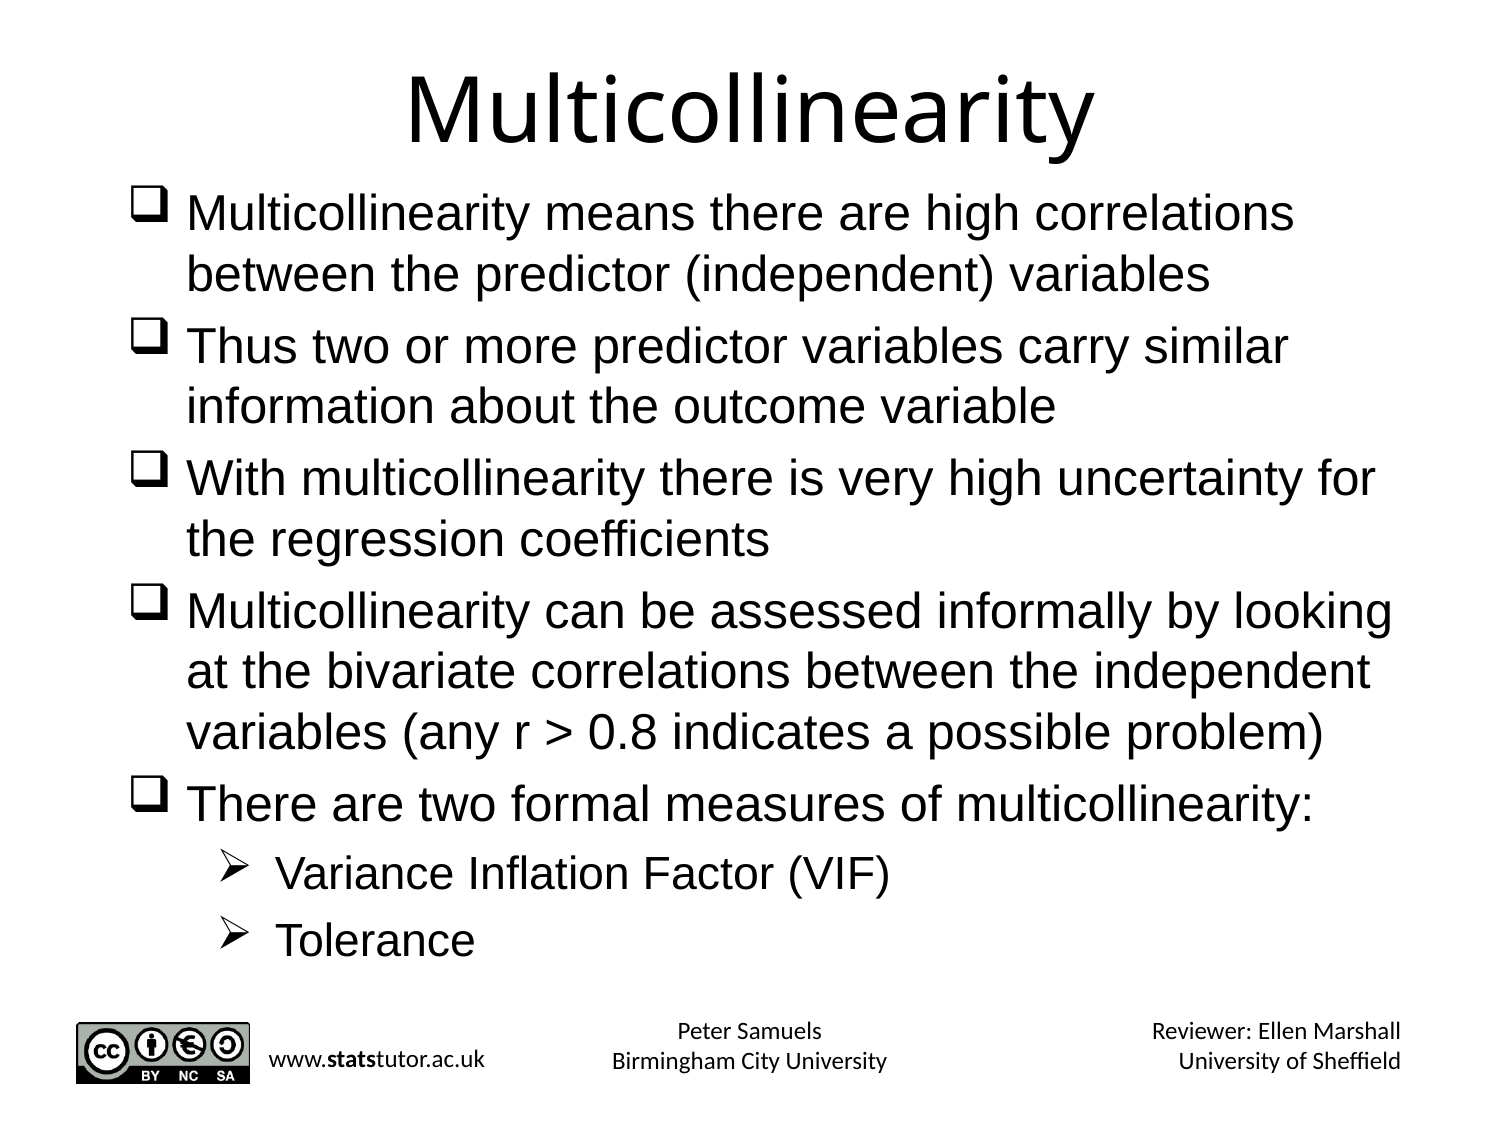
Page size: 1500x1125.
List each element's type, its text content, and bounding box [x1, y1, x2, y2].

text_box Reviewer: Ellen Marshall University of Sheffield [1038, 1007, 1417, 1083]
list Multicollinearity means there are high correlations between the predictor (independent) variables Thus two or more predictor variables carry similar information about the outcome variable With multicollinearity there is very high uncertainty for the regression coefficients Multicollinearity can be assessed informally by looking at the bivariate correlations between the independent variables (any r > 0.8 indicates a possible problem) There are two formal measures of multicollinearity: Variance Inflation Factor (VIF) Tolerance [112, 172, 1436, 976]
title Multicollinearity [112, 42, 1388, 169]
text_box www.statstutor.ac.uk [254, 1035, 573, 1080]
text_box Peter Samuels Birmingham City University [549, 1007, 951, 1083]
picture [76, 1022, 251, 1084]
